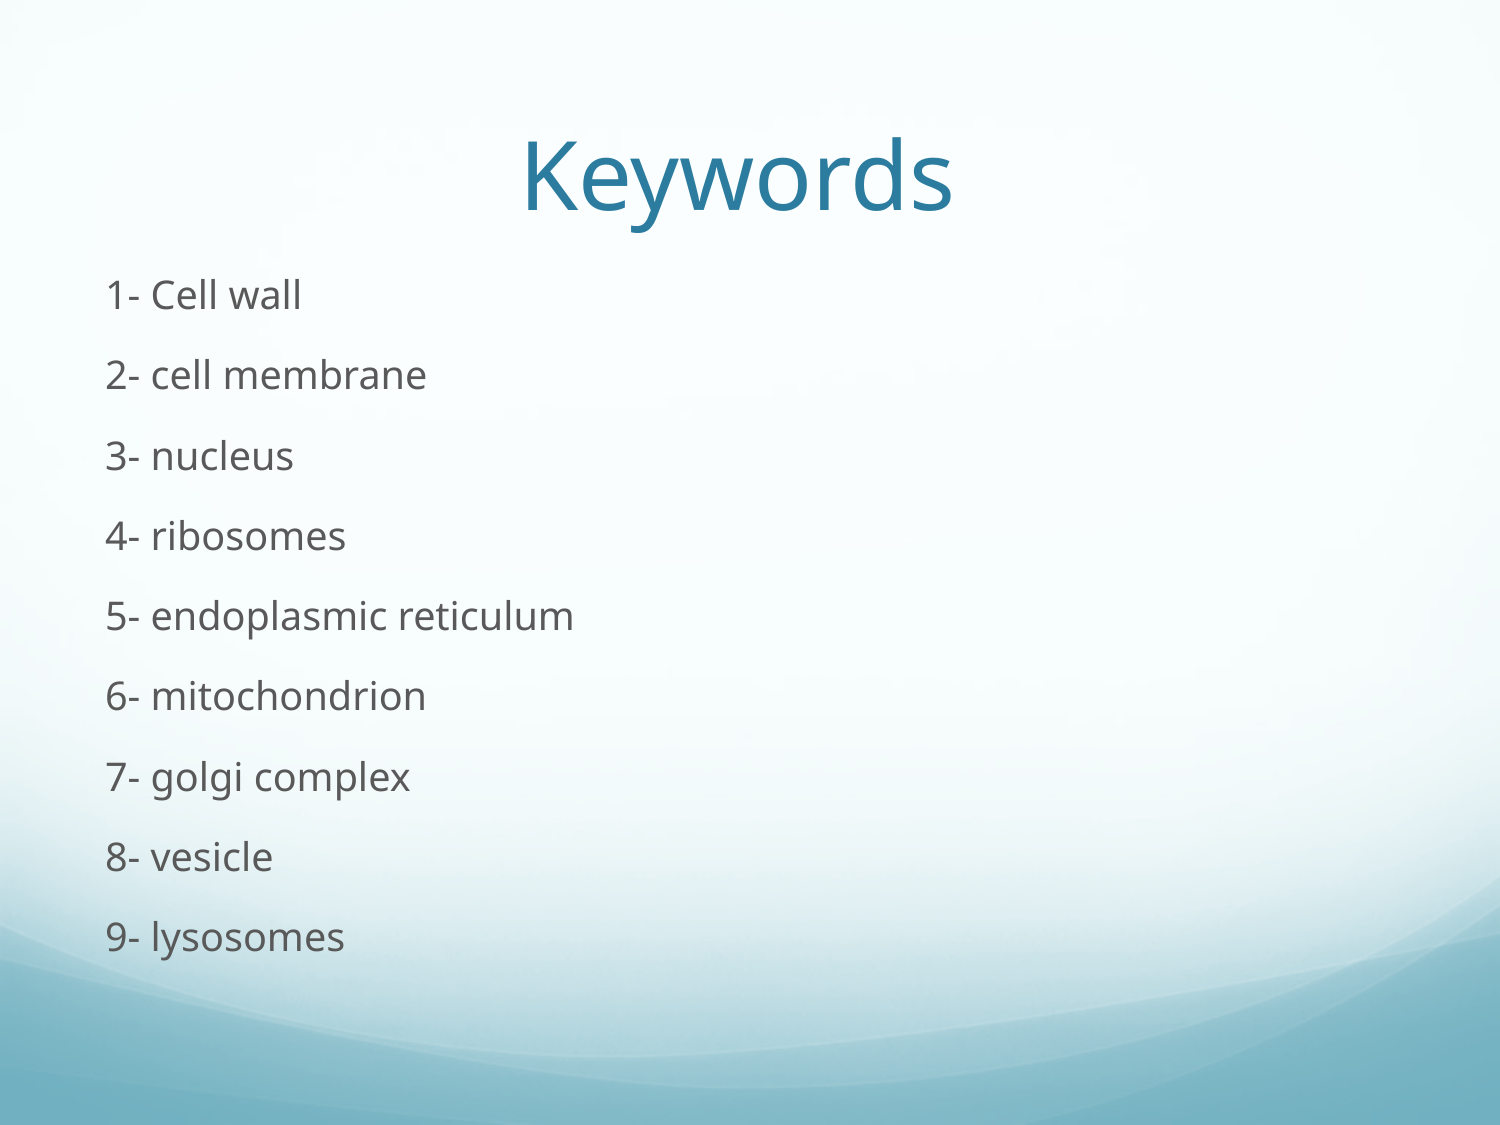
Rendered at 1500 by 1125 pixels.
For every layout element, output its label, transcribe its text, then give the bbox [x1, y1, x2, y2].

list 1- Cell wall 2- cell membrane 3- nucleus 4- ribosomes 5- endoplasmic reticulum 6- mitochondrion 7- golgi complex 8- vesicle 9- lysosomes [90, 262, 1410, 975]
title Keywords [90, 17, 1410, 237]
